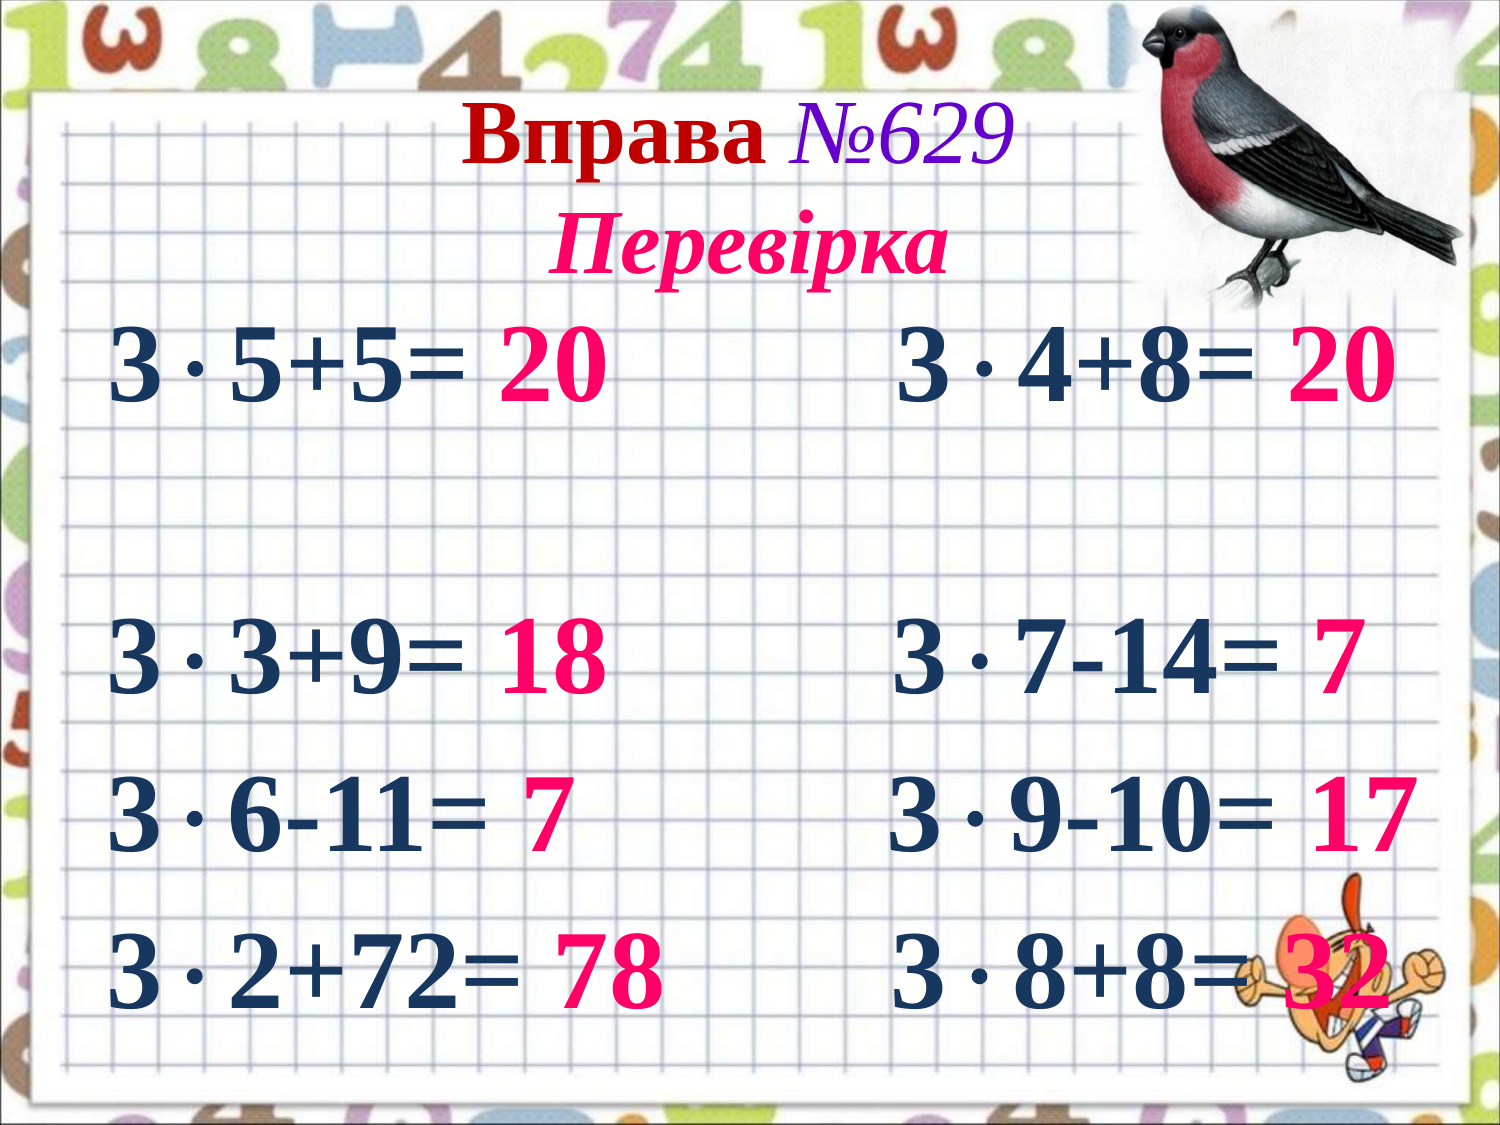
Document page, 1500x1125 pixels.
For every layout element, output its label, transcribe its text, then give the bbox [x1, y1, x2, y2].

text_box [585, 679, 903, 1067]
title Вправа №629 Перевірка [112, 46, 1107, 280]
subtitle 35+5= 20 34+8= 20 33+9= 18 37-14= 7 36-11= 7 39-10= 17 32+72= 78 38+8= 32 [34, 280, 1500, 1125]
text_box [1218, 855, 1442, 1078]
picture [0, 0, 1500, 1125]
